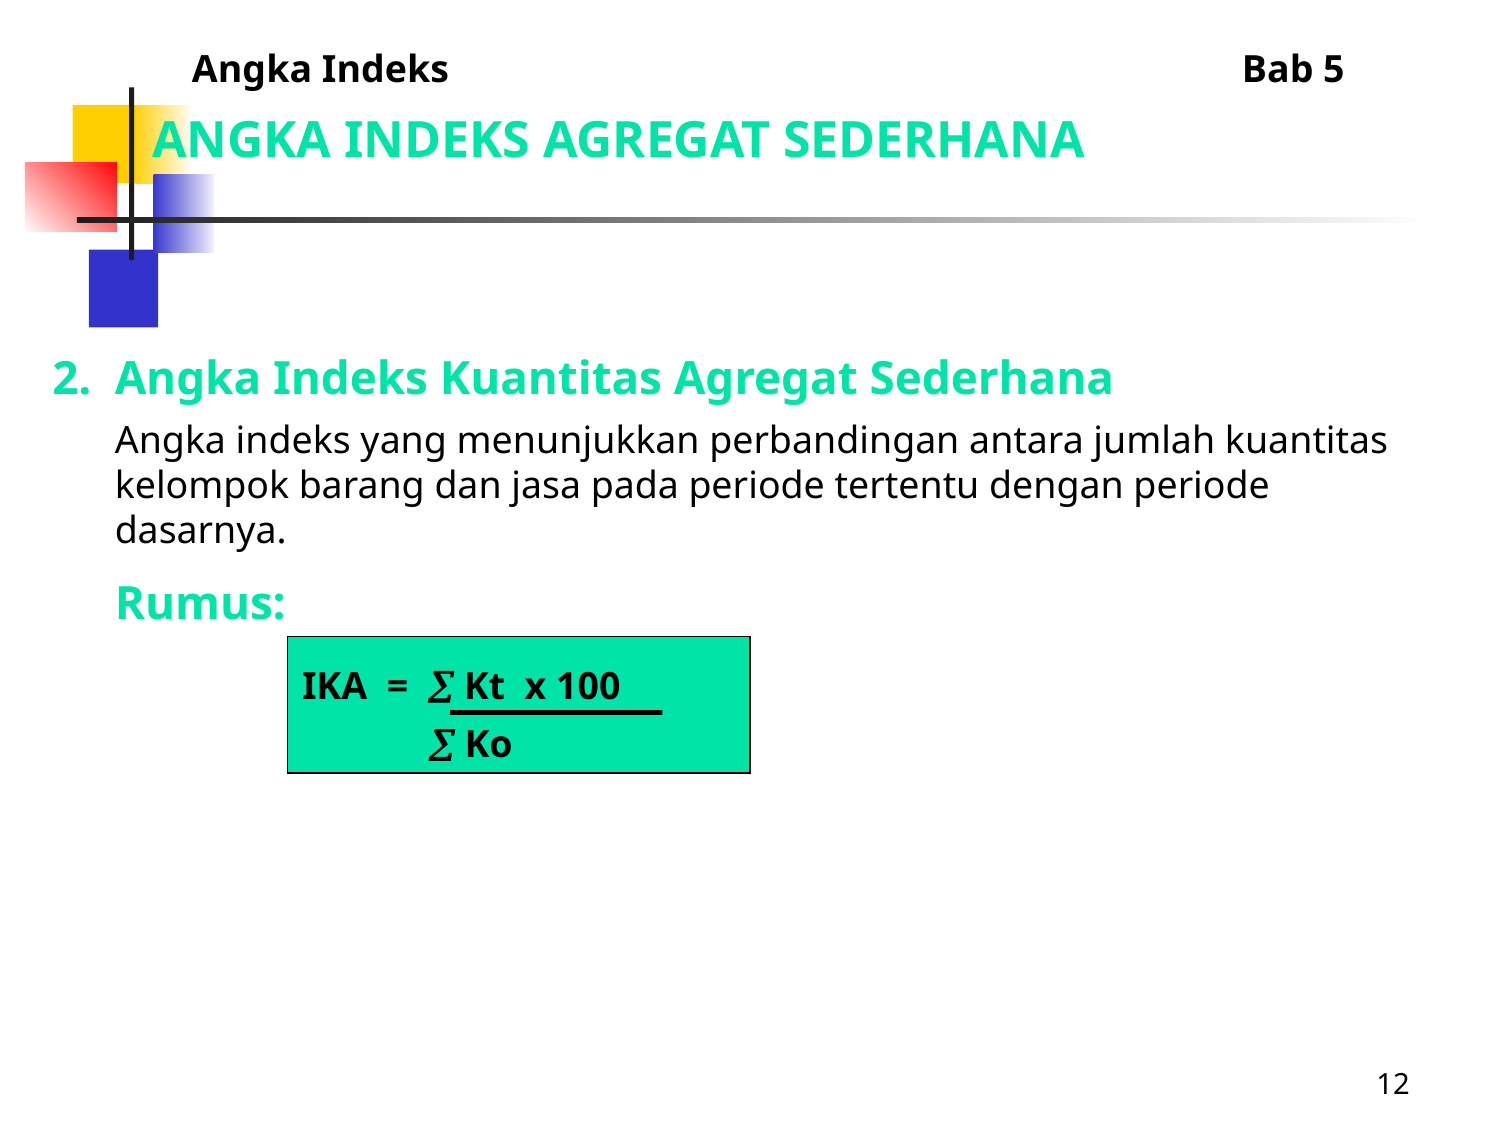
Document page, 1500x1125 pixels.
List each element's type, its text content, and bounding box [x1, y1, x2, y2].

text_box Angka Indeks Bab 5 [177, 37, 1360, 98]
slide_number 12 [1112, 1037, 1426, 1113]
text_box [287, 636, 751, 776]
text_box ANGKA INDEKS AGREGAT SEDERHANA [137, 99, 1438, 175]
text_box 2. Angka Indeks Kuantitas Agregat Sederhana Angka indeks yang menunjukkan perbandingan antara jumlah kuantitas kelompok barang dan jasa pada periode tertentu dengan periode dasarnya. Rumus: [37, 341, 1438, 637]
